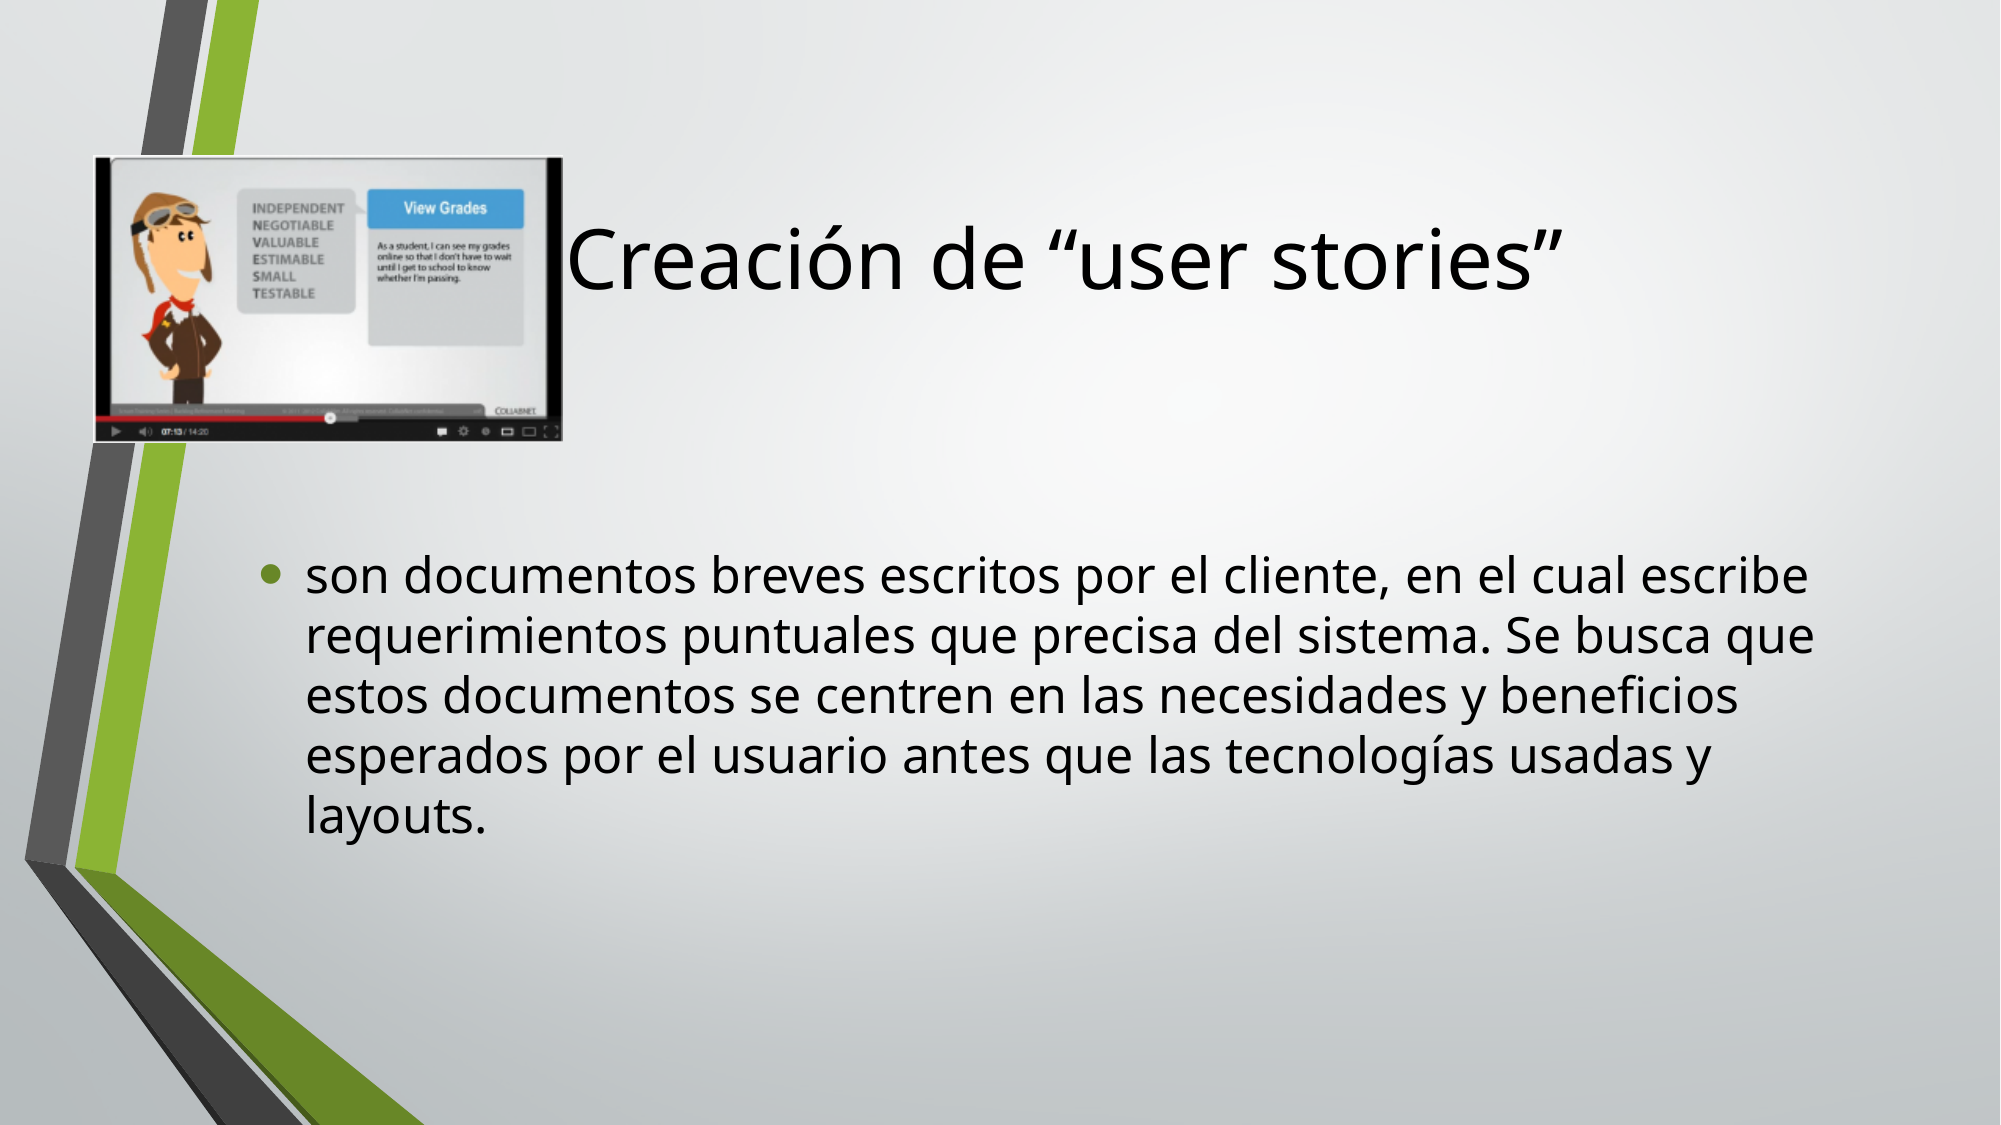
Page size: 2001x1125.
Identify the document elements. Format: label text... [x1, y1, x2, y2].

title Creación de “user stories” [243, 112, 1887, 400]
picture [93, 155, 563, 444]
list son documentos breves escritos por el cliente, en el cual escribe requerimientos puntuales que precisa del sistema. Se busca que estos documentos se centren en las necesidades y beneficios esperados por el usuario antes que las tecnologías usadas y layouts. [243, 437, 1887, 950]
